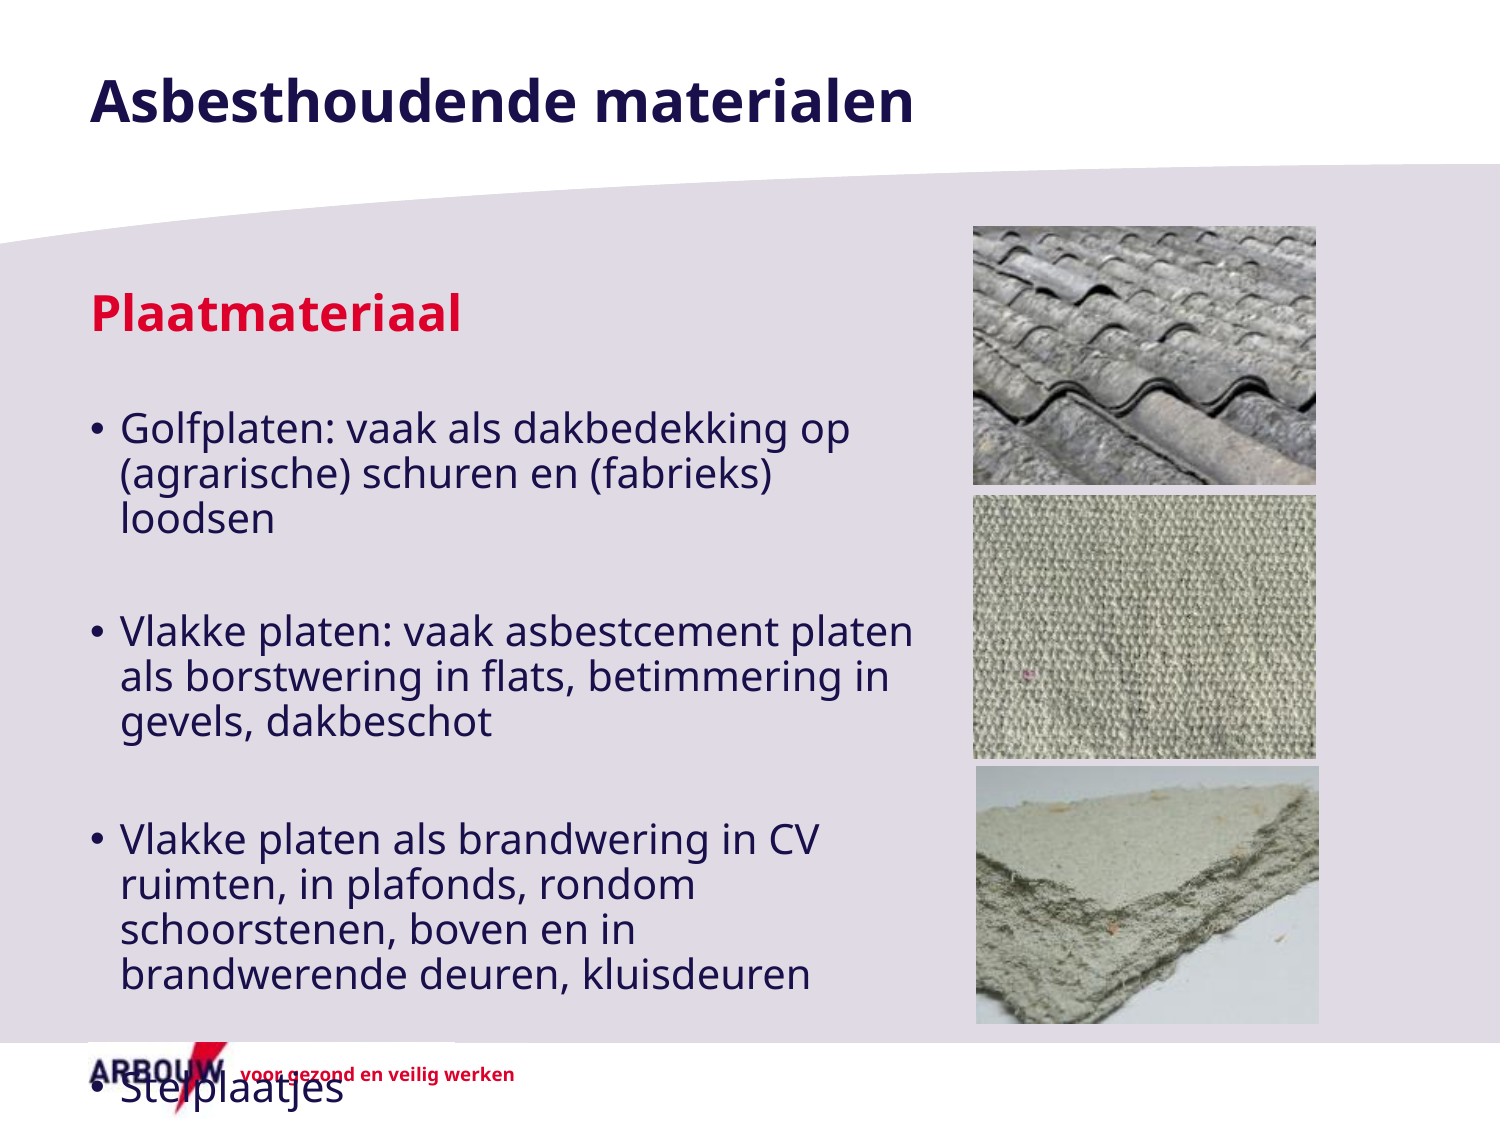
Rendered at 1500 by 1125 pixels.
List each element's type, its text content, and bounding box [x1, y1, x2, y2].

list Plaatmateriaal Golfplaten: vaak als dakbedekking op (agrarische) schuren en (fabrieks) loodsen Vlakke platen: vaak asbestcement platen als borstwering in flats, betimmering in gevels, dakbeschot Vlakke platen als brandwering in CV ruimten, in plafonds, rondom schoorstenen, boven en in brandwerende deuren, kluisdeuren Stelplaatjes [74, 281, 951, 1009]
picture [973, 494, 1317, 759]
title Asbesthoudende materialen [74, 11, 1430, 188]
picture [973, 226, 1316, 485]
picture [88, 1042, 234, 1118]
picture [976, 766, 1320, 1024]
